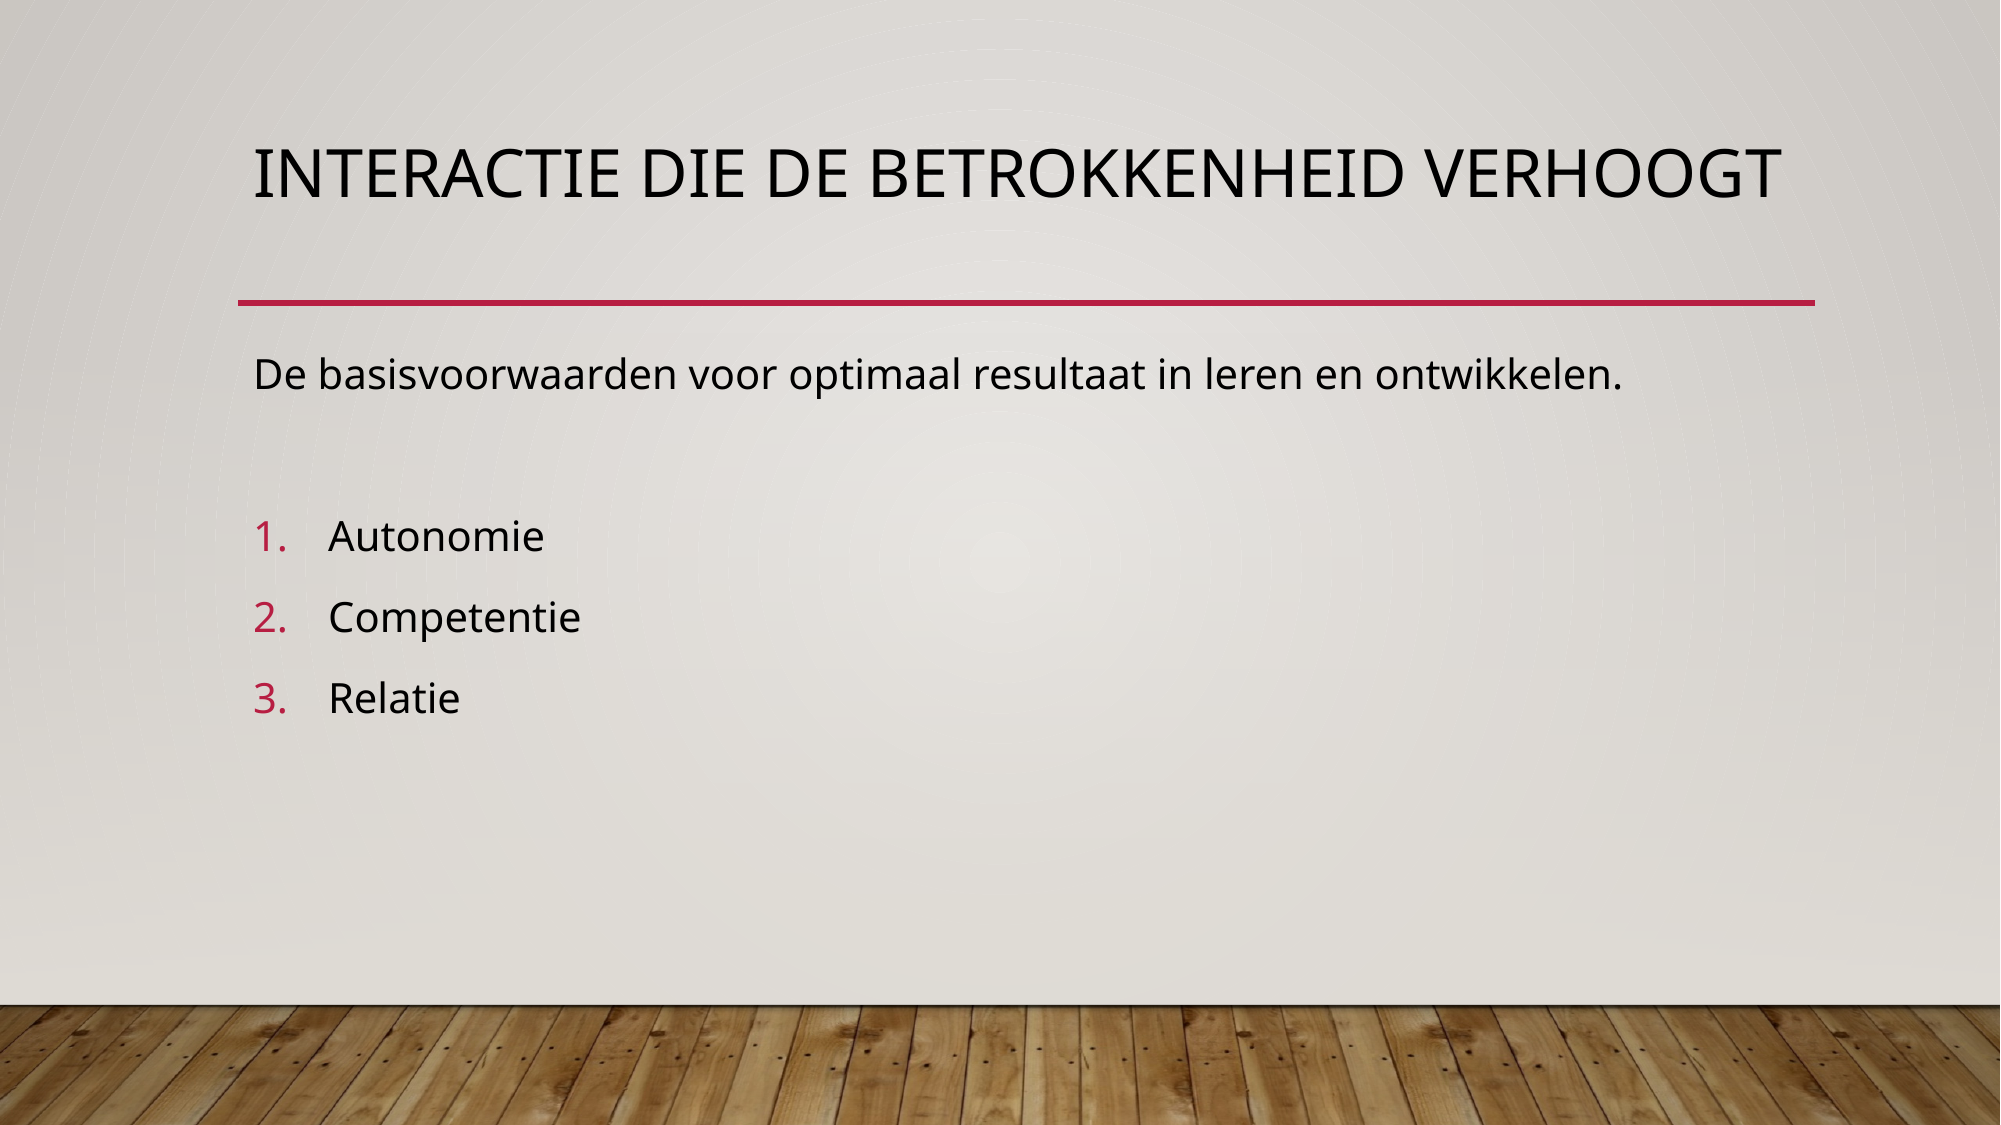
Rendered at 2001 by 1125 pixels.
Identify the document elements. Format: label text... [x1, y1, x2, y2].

picture [0, 1005, 2000, 1125]
list De basisvoorwaarden voor optimaal resultaat in leren en ontwikkelen. Autonomie Competentie Relatie [238, 330, 1814, 897]
title Interactie die de betrokkenheid verhoogt [238, 131, 1814, 305]
